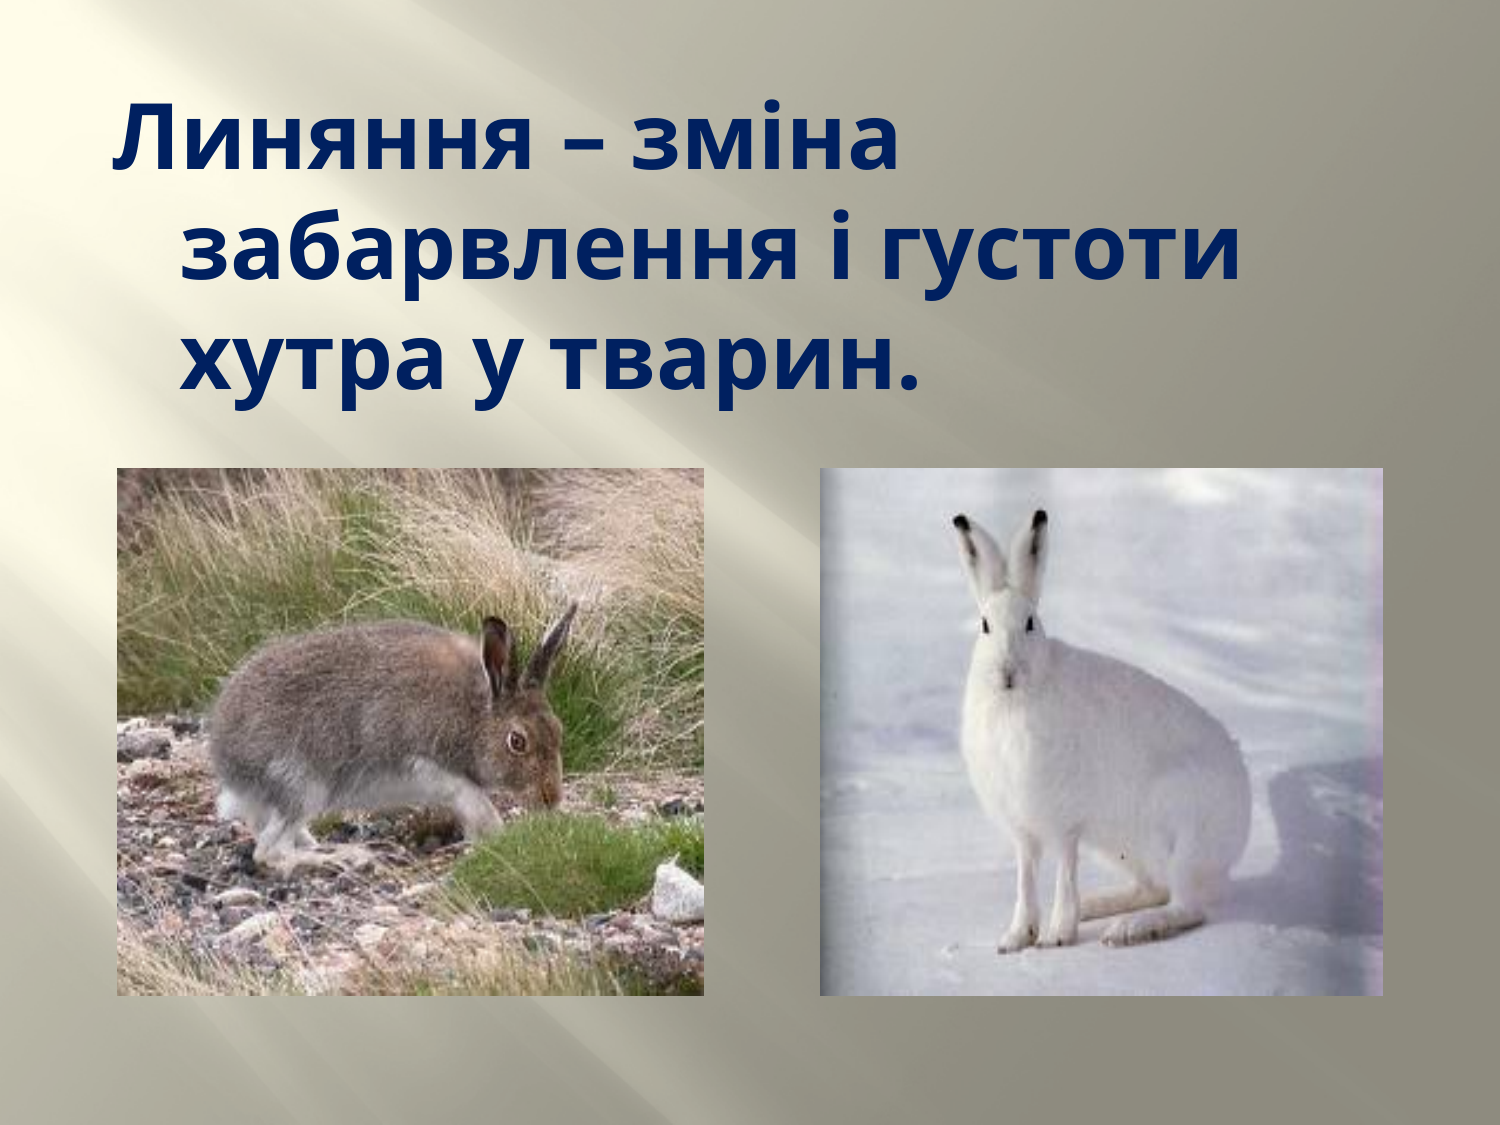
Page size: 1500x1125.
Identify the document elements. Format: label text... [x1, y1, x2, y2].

picture [820, 468, 1384, 997]
list Линяння – зміна забарвлення і густоти хутра у тварин. [75, 70, 1425, 1035]
picture [116, 468, 704, 997]
